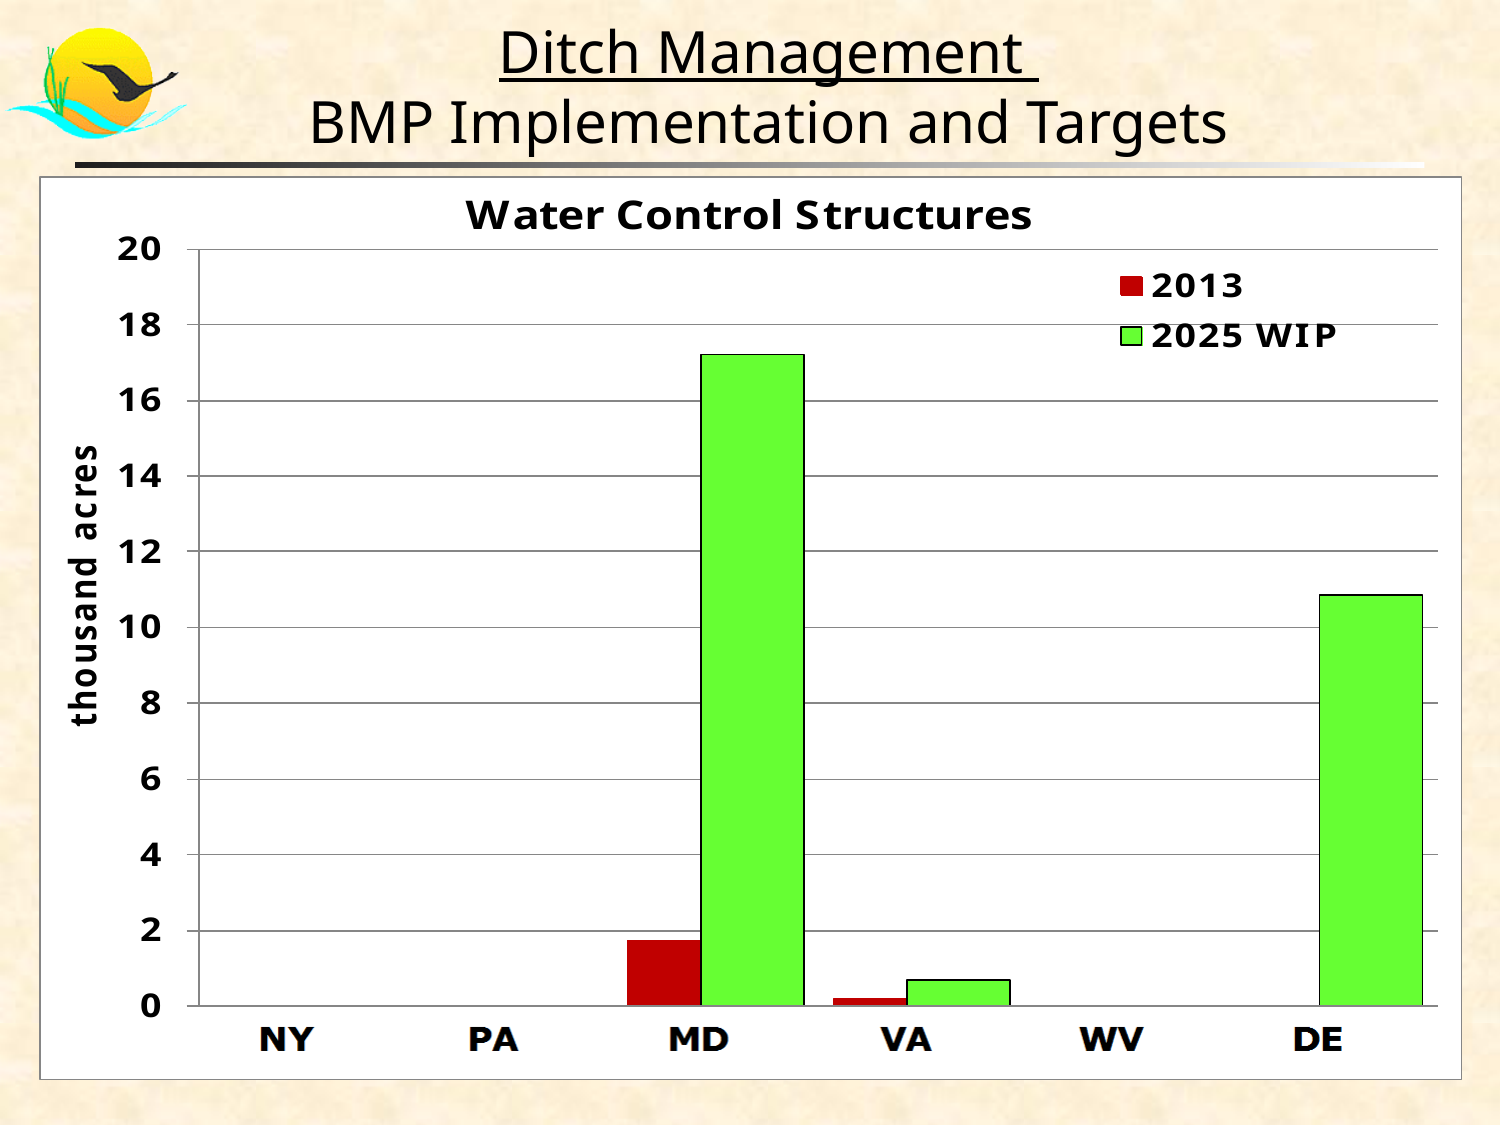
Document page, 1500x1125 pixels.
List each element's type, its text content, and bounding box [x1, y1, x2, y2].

text_box [75, 162, 1425, 168]
text_box Ditch Management BMP Implementation and Targets [174, 37, 1363, 163]
picture [0, 0, 1500, 1125]
